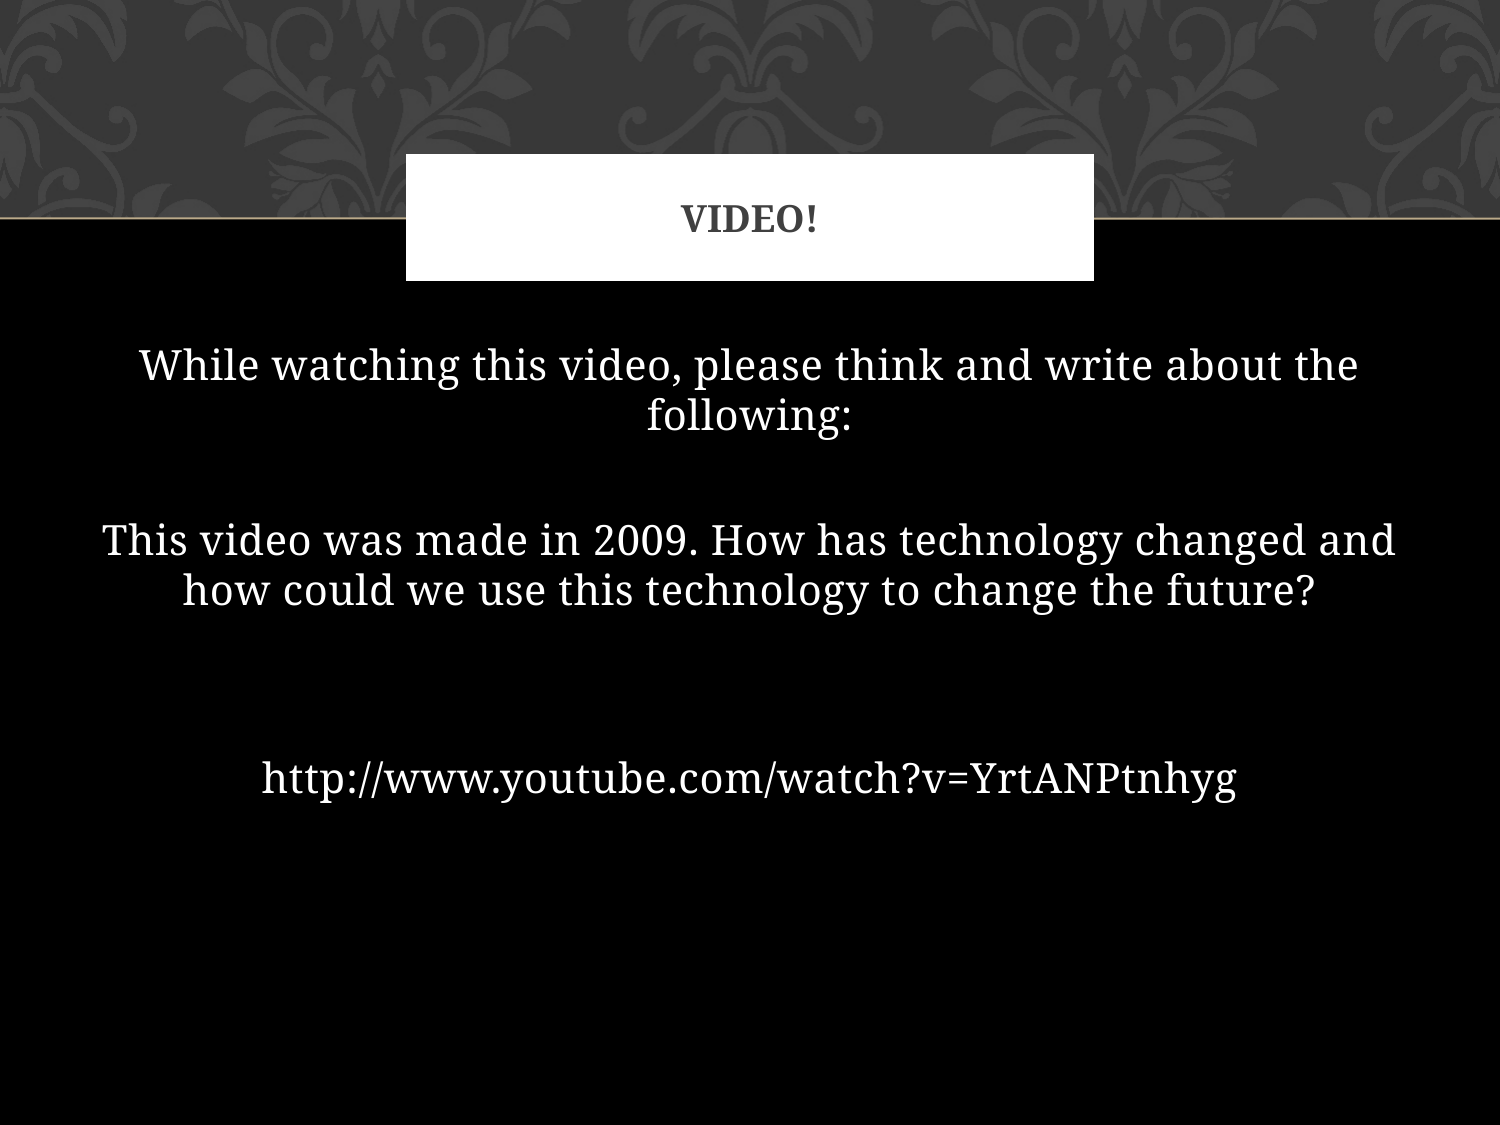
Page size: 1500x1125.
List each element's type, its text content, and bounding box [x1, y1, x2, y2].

list While watching this video, please think and write about the following: This video was made in 2009. How has technology changed and how could we use this technology to change the future? http://www.youtube.com/watch?v=YrtANPtnhyg [75, 331, 1425, 1000]
title Video! [406, 154, 1094, 281]
